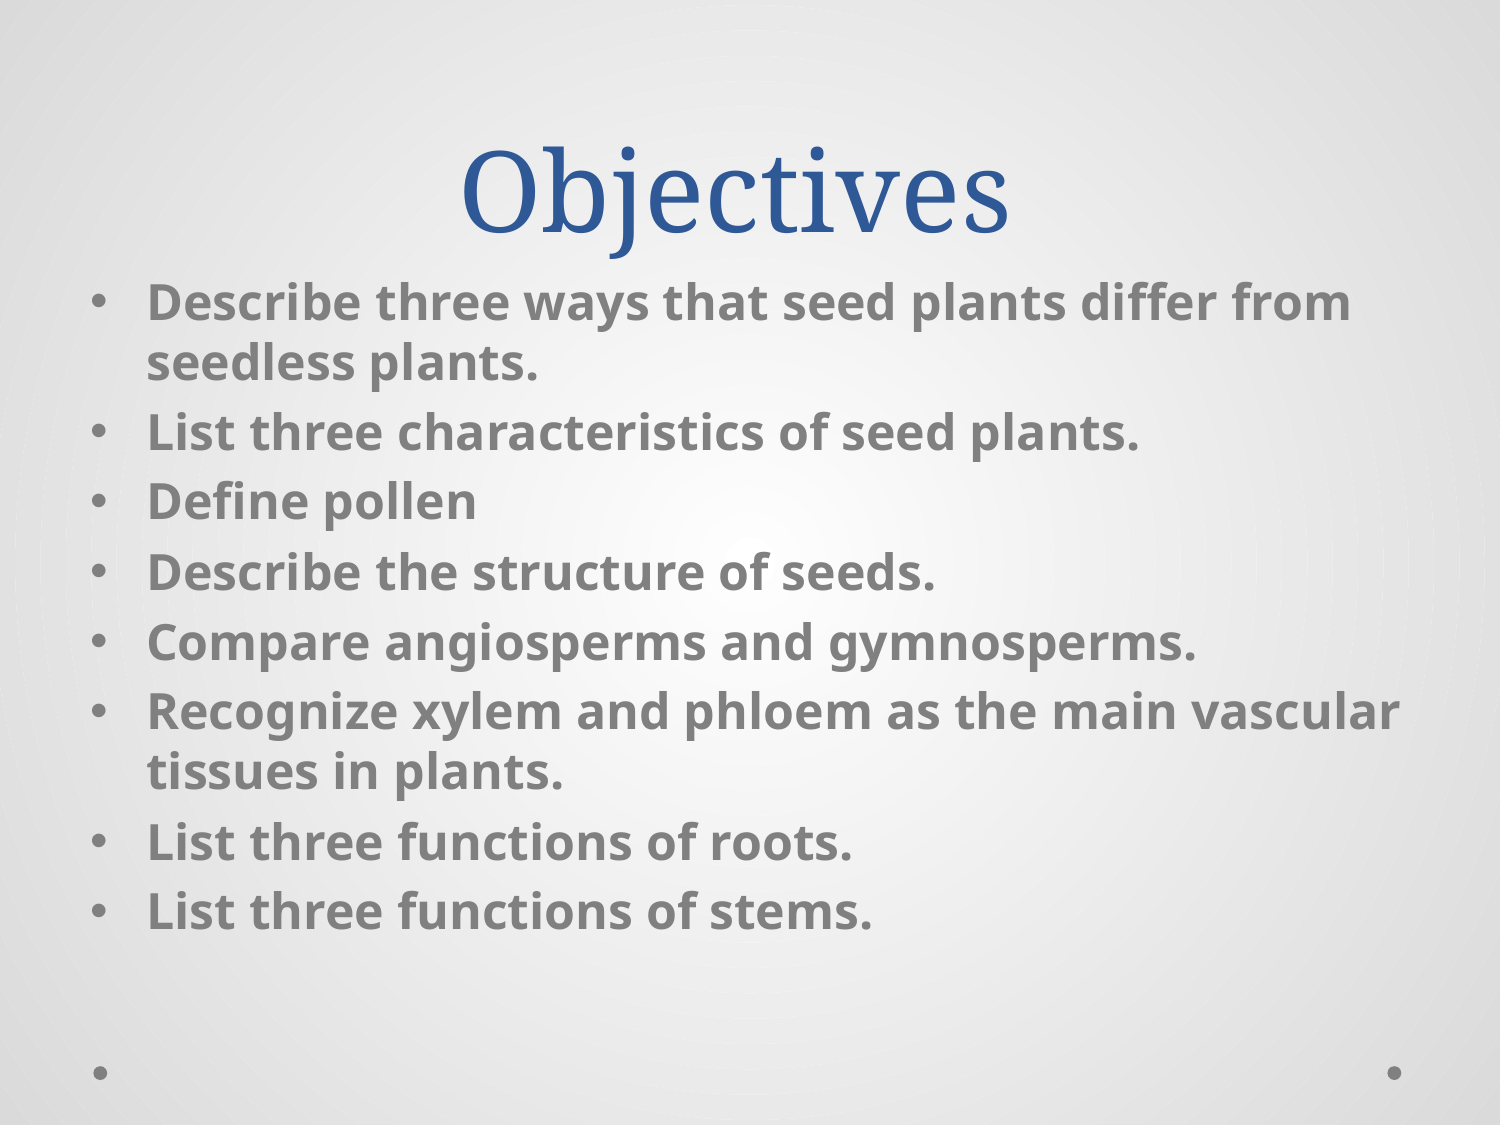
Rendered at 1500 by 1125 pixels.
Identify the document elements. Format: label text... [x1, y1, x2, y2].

list Describe three ways that seed plants differ from seedless plants. List three characteristics of seed plants. Define pollen Describe the structure of seeds. Compare angiosperms and gymnosperms. Recognize xylem and phloem as the main vascular tissues in plants. List three functions of roots. List three functions of stems. [75, 262, 1425, 1005]
title Objectives [75, 0, 1425, 262]
